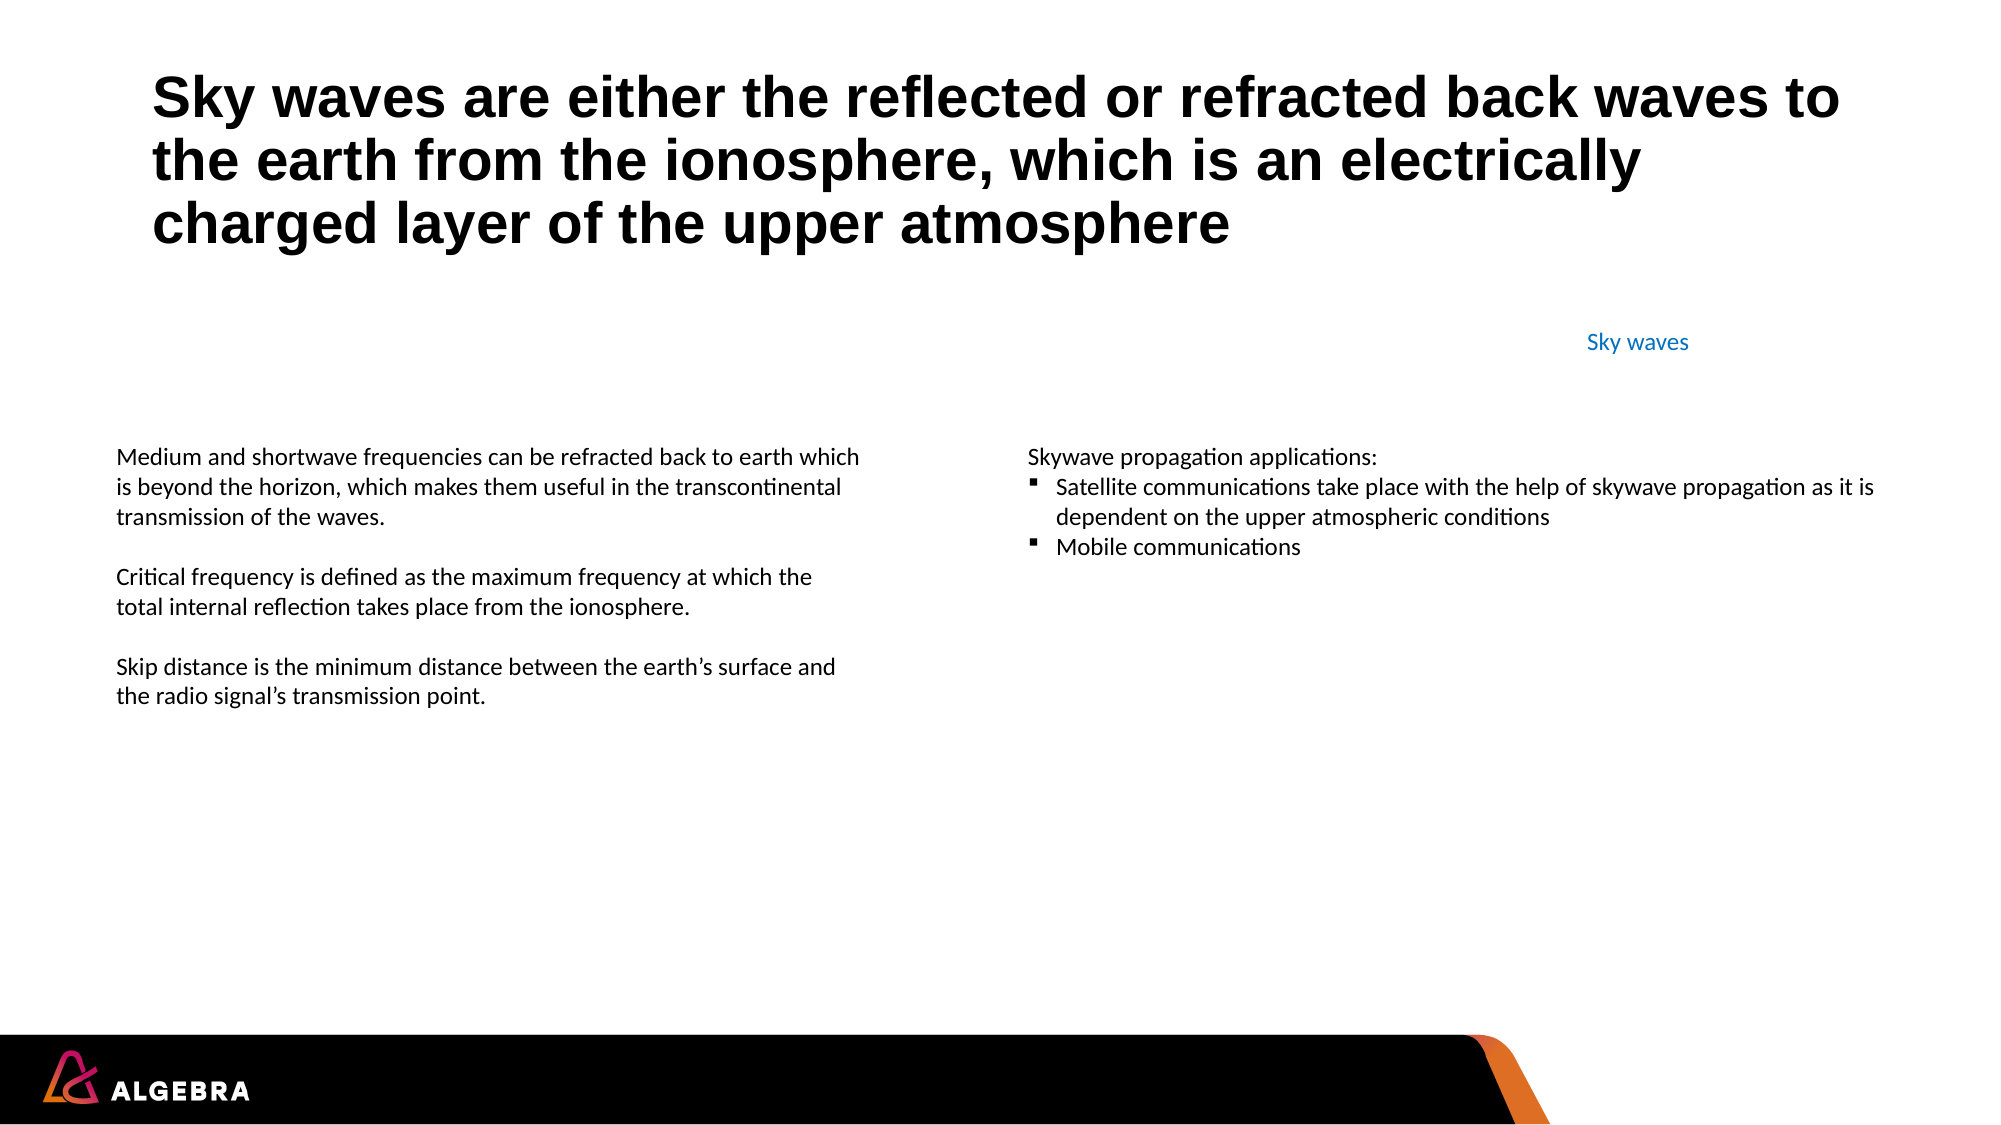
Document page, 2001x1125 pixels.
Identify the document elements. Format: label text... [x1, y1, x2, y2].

picture [0, 1034, 1733, 1125]
text_box Sky waves [1375, 317, 1902, 364]
text_box Medium and shortwave frequencies can be refracted back to earth which is beyond the horizon, which makes them useful in the transcontinental transmission of the waves. Critical frequency is defined as the maximum frequency at which the total internal reflection takes place from the ionosphere. Skip distance is the minimum distance between the earth’s surface and the radio signal’s transmission point. [100, 432, 880, 747]
text_box Skywave propagation applications: Satellite communications take place with the help of skywave propagation as it is dependent on the upper atmospheric conditions Mobile communications [1012, 432, 1902, 747]
title Sky waves are either the reflected or refracted back waves to the earth from the ionosphere, which is an electrically charged layer of the upper atmosphere [137, 59, 1863, 278]
